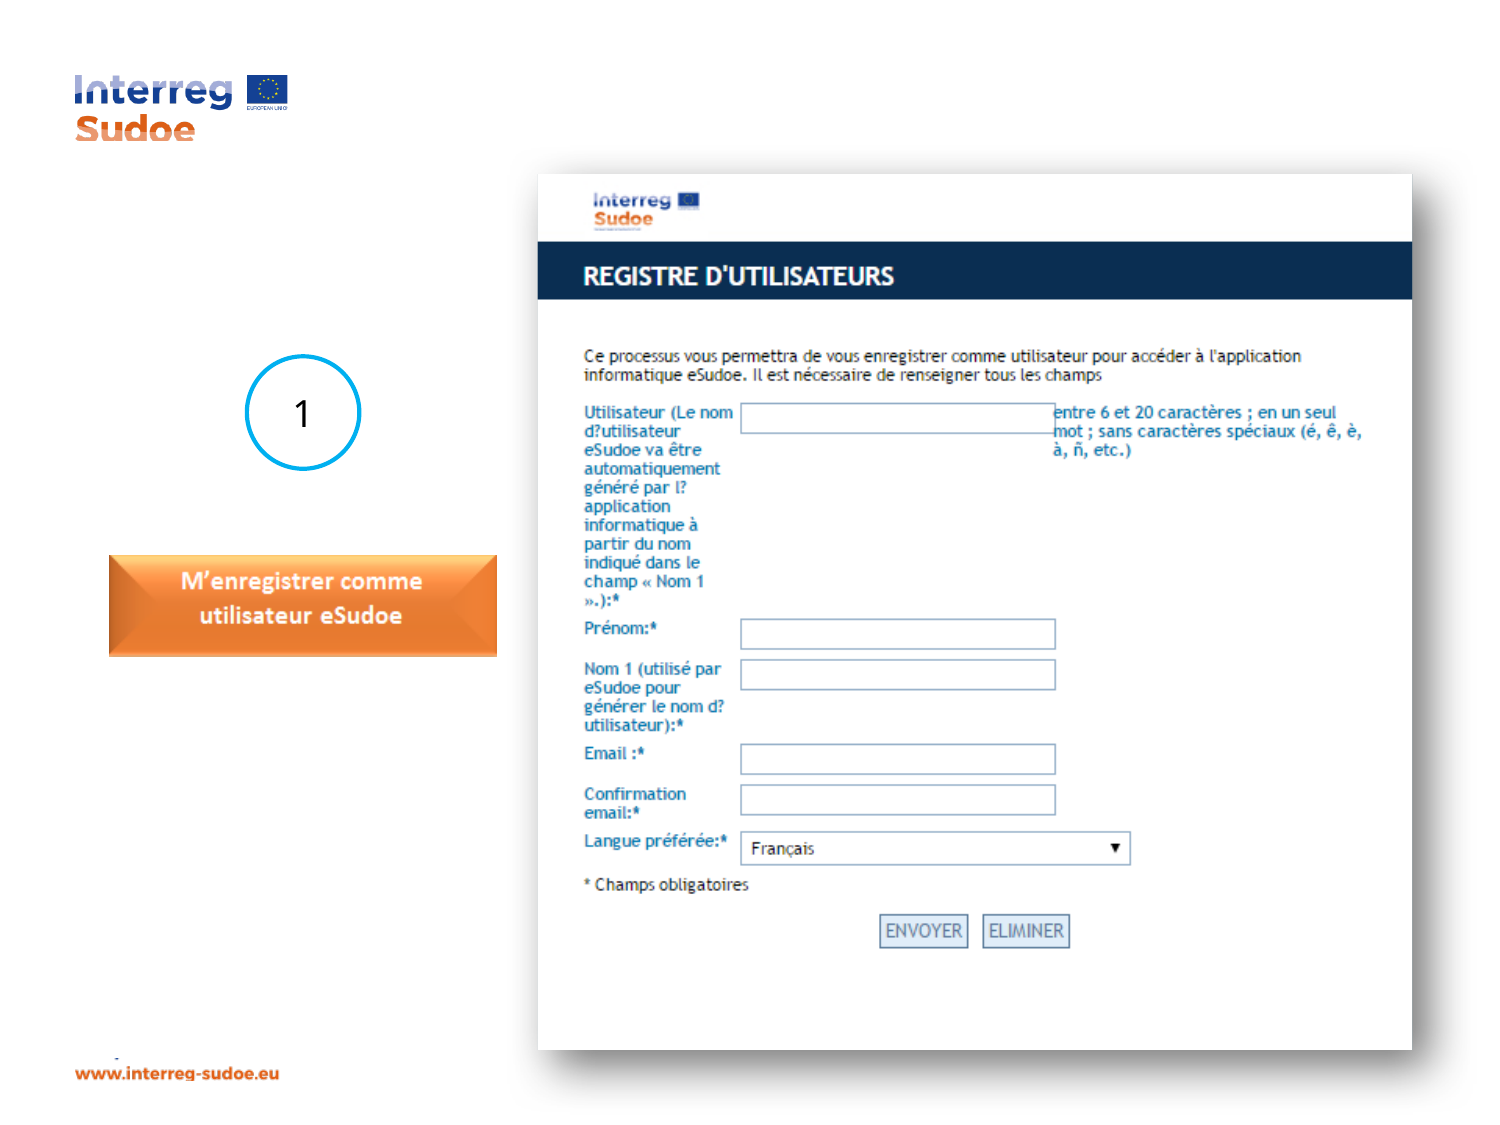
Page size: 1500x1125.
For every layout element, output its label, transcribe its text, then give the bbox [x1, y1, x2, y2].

text_box 1 [244, 354, 362, 471]
picture [537, 174, 1413, 1051]
picture [109, 555, 498, 658]
